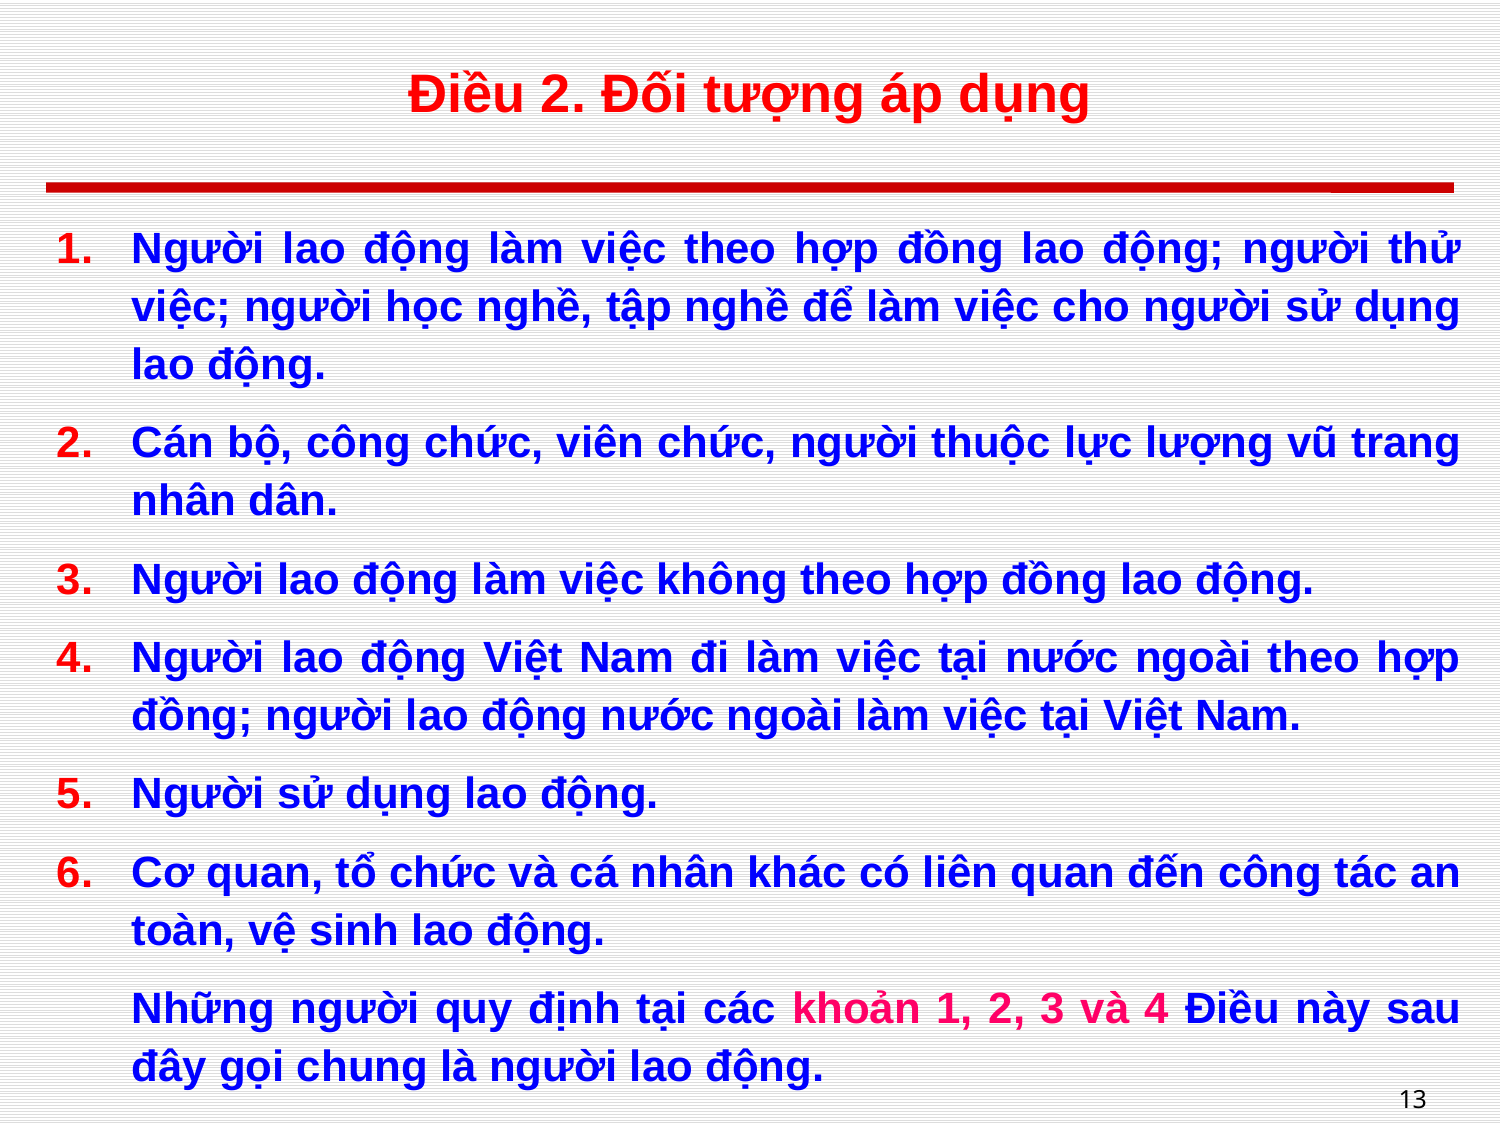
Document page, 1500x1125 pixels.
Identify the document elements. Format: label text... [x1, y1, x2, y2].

title Điều 2. Đối tượng áp dụng [38, 24, 1463, 150]
text_box Người lao động làm việc theo hợp đồng lao động; người thử việc; người học nghề, tập nghề để làm việc cho người sử dụng lao động. Cán bộ, công chức, viên chức, người thuộc lực lượng vũ trang nhân dân. Người lao động làm việc không theo hợp đồng lao động. Người lao động Việt Nam đi làm việc tại nước ngoài theo hợp đồng; người lao động nước ngoài làm việc tại Việt Nam. Người sử dụng lao động. Cơ quan, tổ chức và cá nhân khác có liên quan đến công tác an toàn, vệ sinh lao động. Những người quy định tại các khoản 1, 2, 3 và 4 Điều này sau đây gọi chung là người lao động. [23, 199, 1477, 1088]
